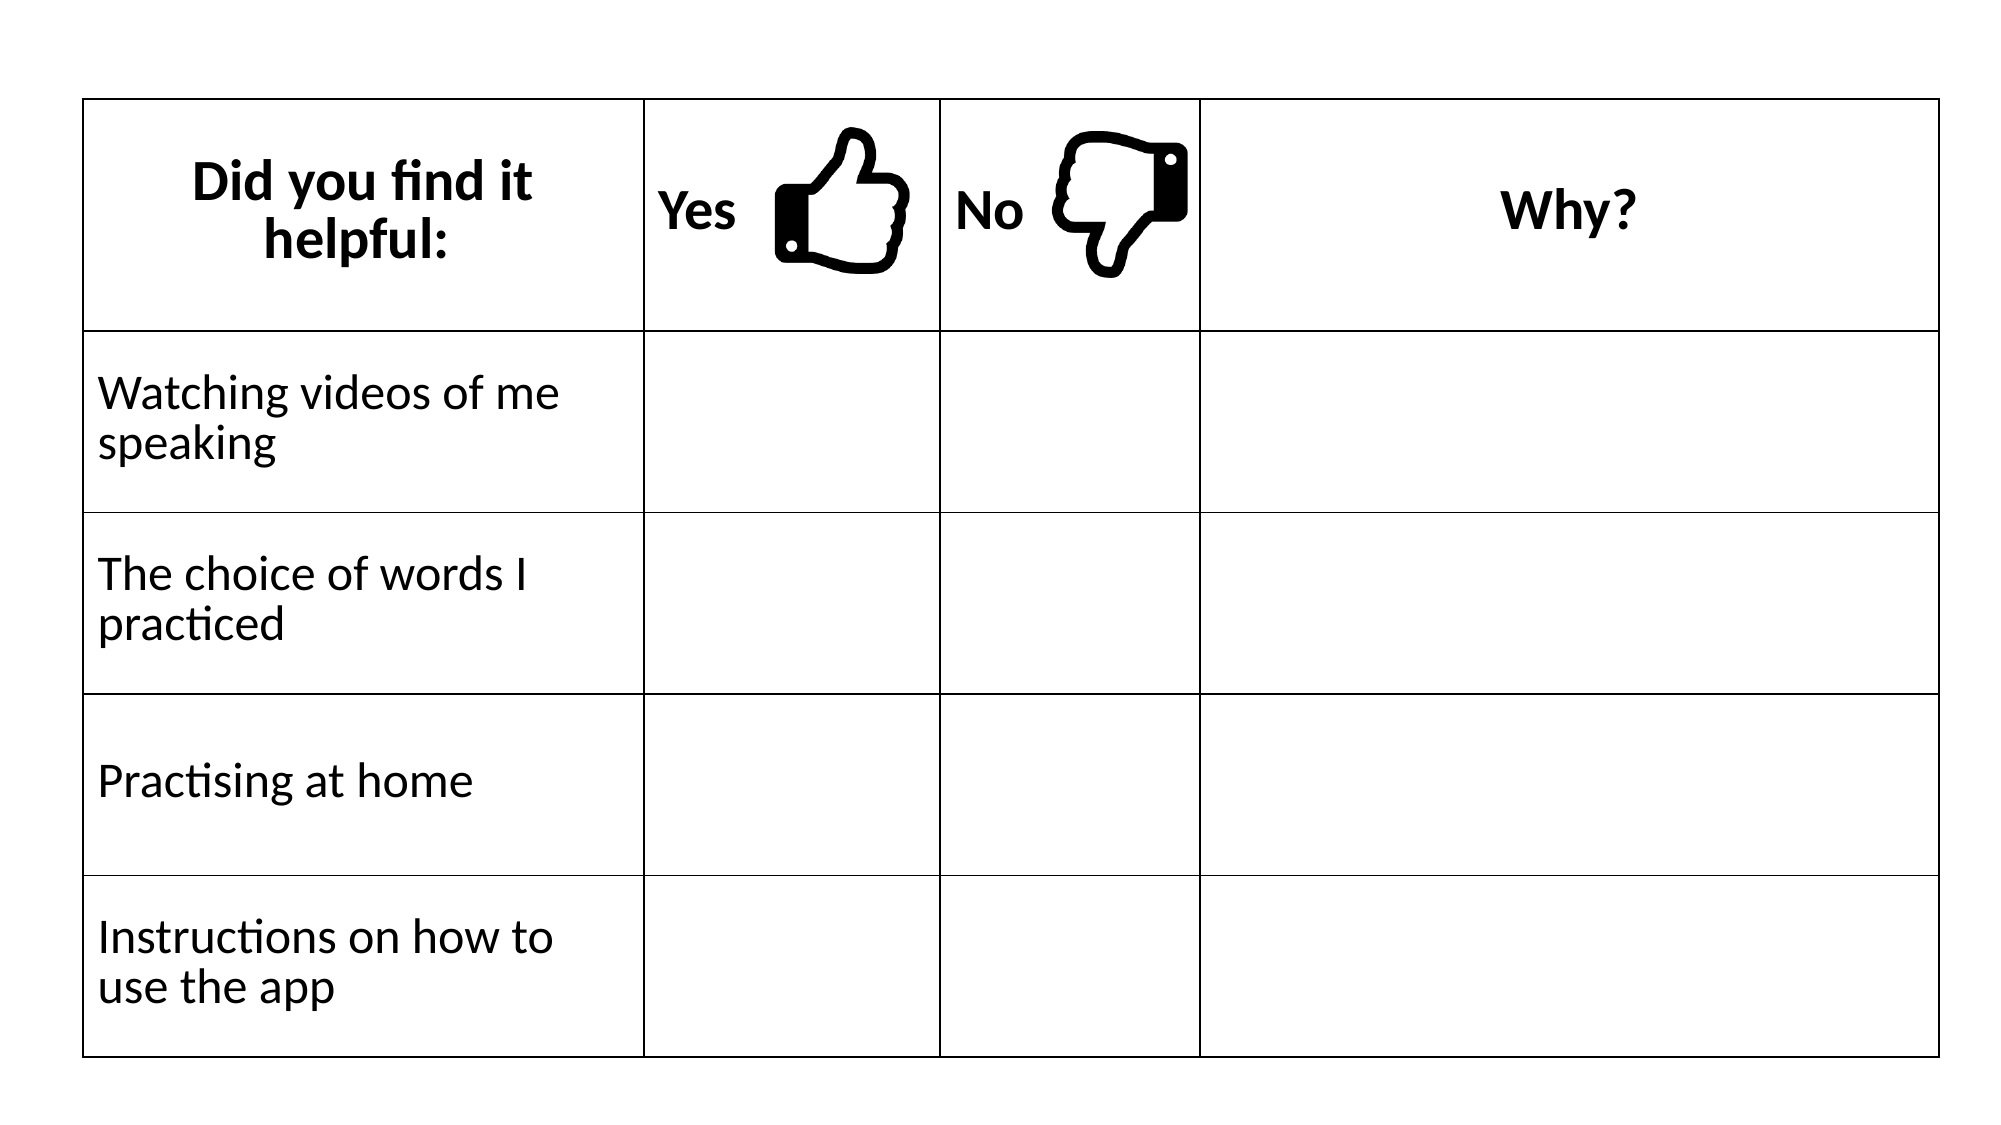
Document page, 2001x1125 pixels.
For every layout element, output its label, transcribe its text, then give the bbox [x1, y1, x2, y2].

table_header Yes [645, 100, 939, 330]
table_cell [1201, 876, 1938, 1056]
picture [1046, 131, 1193, 278]
table_cell [645, 513, 939, 693]
table_cell Watching videos of me speaking [84, 332, 643, 512]
table_cell [1201, 513, 1938, 693]
table_cell [1201, 695, 1938, 875]
picture [769, 127, 915, 274]
table_cell Practising at home [84, 695, 643, 875]
table_cell Instructions on how to use the app [84, 876, 643, 1056]
table_cell [941, 876, 1199, 1056]
table_cell [1201, 332, 1938, 512]
table_cell [645, 695, 939, 875]
table_cell [645, 876, 939, 1056]
table_cell [941, 695, 1199, 875]
table_header No [941, 100, 1199, 330]
table_header Did you find it helpful: [84, 100, 643, 330]
table_cell [941, 332, 1199, 512]
table_cell [645, 332, 939, 512]
table_header Why? [1201, 100, 1938, 330]
table_cell [941, 513, 1199, 693]
table_cell The choice of words I practiced [84, 513, 643, 693]
